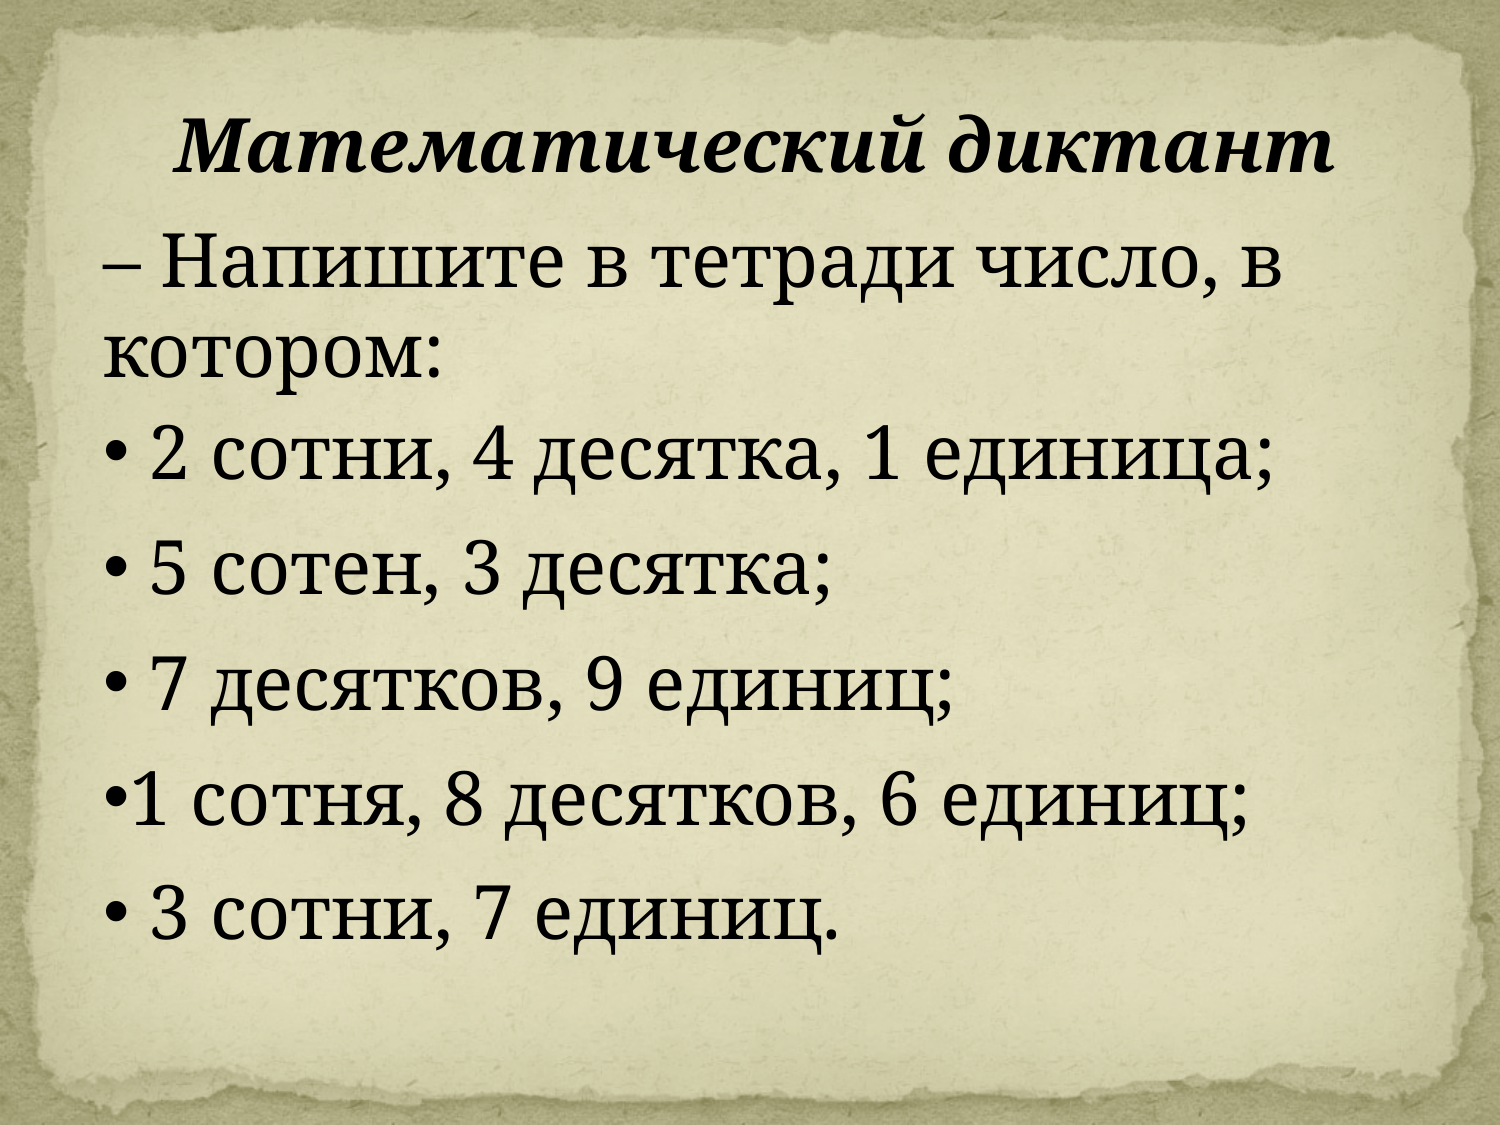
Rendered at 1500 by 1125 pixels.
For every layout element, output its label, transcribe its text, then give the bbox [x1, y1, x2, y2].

text_box Математический диктант – Напишите в тетради число, в котором: 2 сотни, 4 десятка, 1 единица; 5 сотен, 3 десятка; 7 десятков, 9 единиц; 1 сотня, 8 десятков, 6 единиц; 3 сотни, 7 единиц. [88, 90, 1424, 963]
